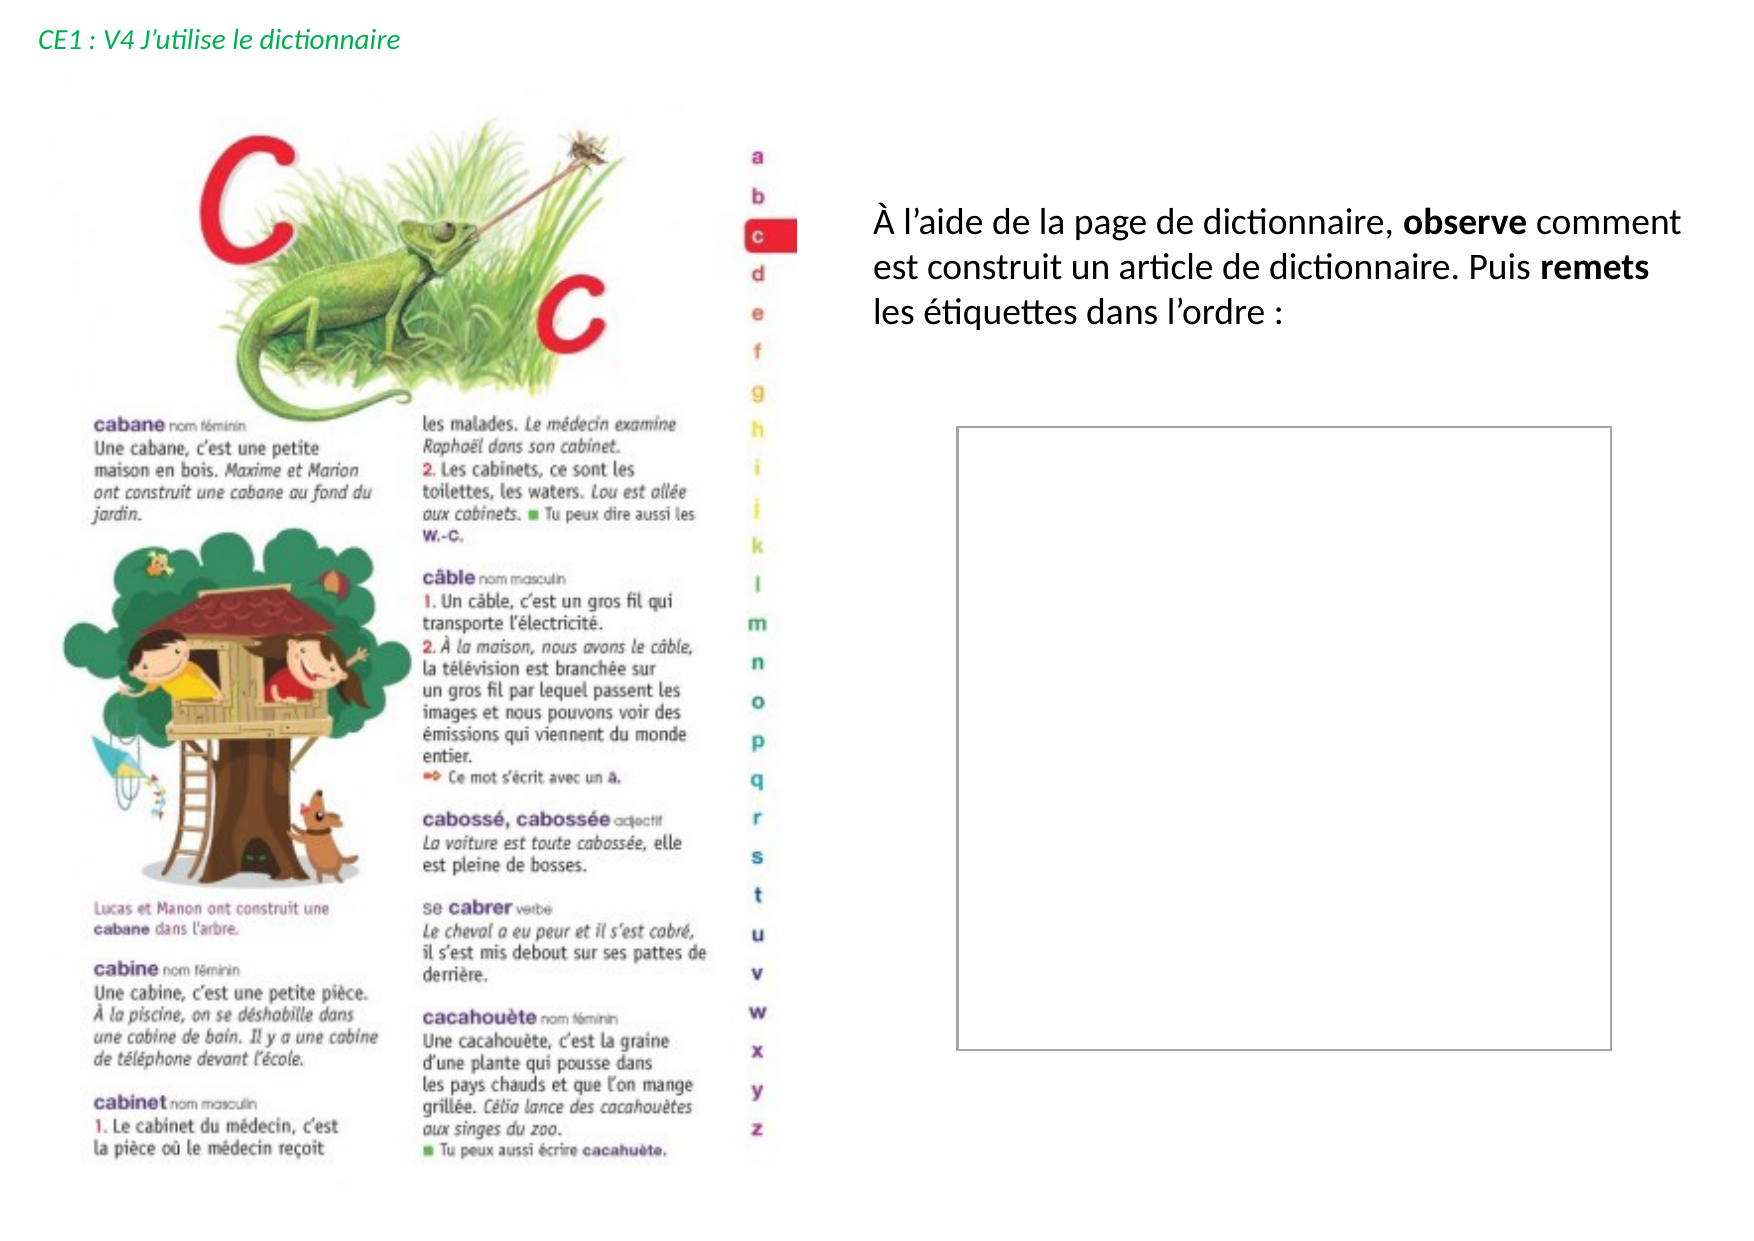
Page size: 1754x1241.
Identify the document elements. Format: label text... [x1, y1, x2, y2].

picture [49, 55, 797, 1195]
text_box À l’aide de la page de dictionnaire, observe comment est construit un article de dictionnaire. Puis remets les étiquettes dans l’ordre : [858, 189, 1697, 340]
text_box [956, 426, 1612, 1051]
text_box CE1 : V4 J’utilise le dictionnaire [23, 12, 637, 63]
